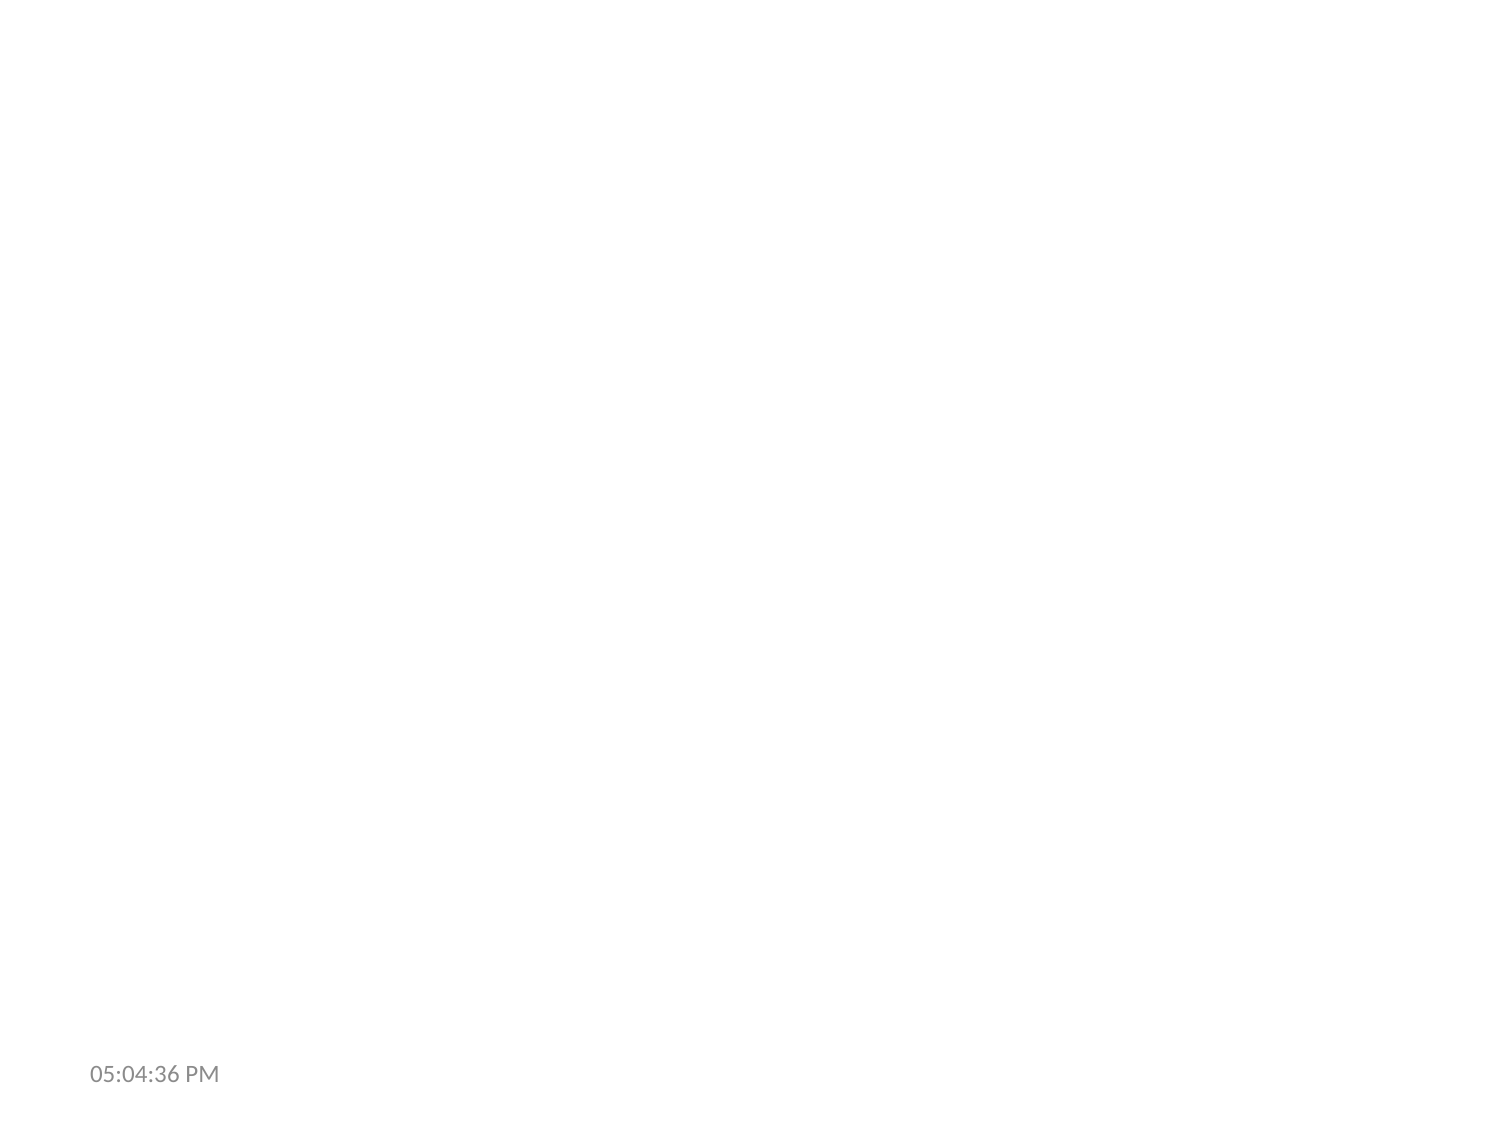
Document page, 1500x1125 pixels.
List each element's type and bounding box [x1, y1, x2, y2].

slide_number [75, 1042, 425, 1103]
